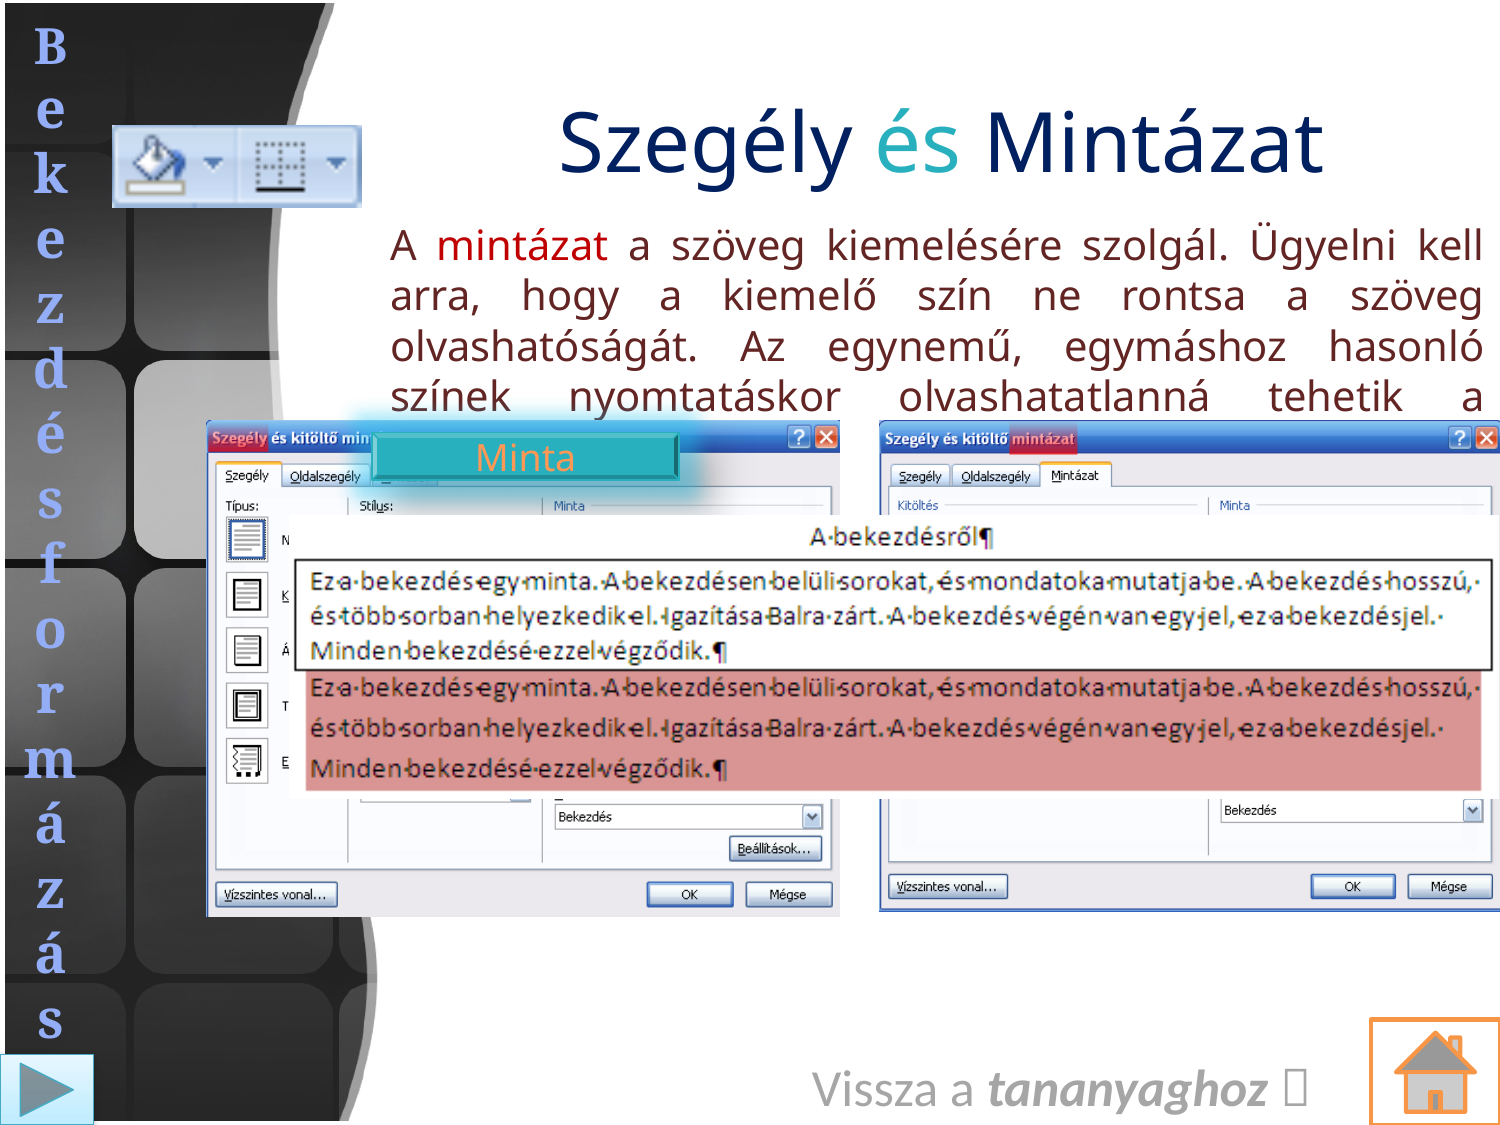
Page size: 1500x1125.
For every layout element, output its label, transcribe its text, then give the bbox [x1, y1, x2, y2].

text_box [374, 403, 708, 417]
text_box [0, 1054, 94, 1125]
list A mintázat a szöveg kiemelésére szolgál. Ügyelni kell arra, hogy a kiemelő szín ne rontsa a szöveg olvashatóságát. Az egynemű, egymáshoz hasonló színek nyomtatáskor olvashatatlanná tehetik a szöveget. [374, 807, 1500, 1048]
title Szegély és Mintázat [383, 44, 1500, 211]
text_box Vissza a tananyaghoz  [797, 1046, 1348, 1124]
text_box B e k e z d é s f o r m á z á s [0, 7, 107, 1057]
text_box [1369, 1017, 1500, 1125]
picture [0, 0, 1500, 1125]
list A mintázat a szöveg kiemelésére szolgál. Ügyelni kell arra, hogy a kiemelő szín ne rontsa a szöveg olvashatóságát. Az egynemű, egymáshoz hasonló színek nyomtatáskor olvashatatlanná tehetik a szöveget. [374, 211, 1500, 513]
